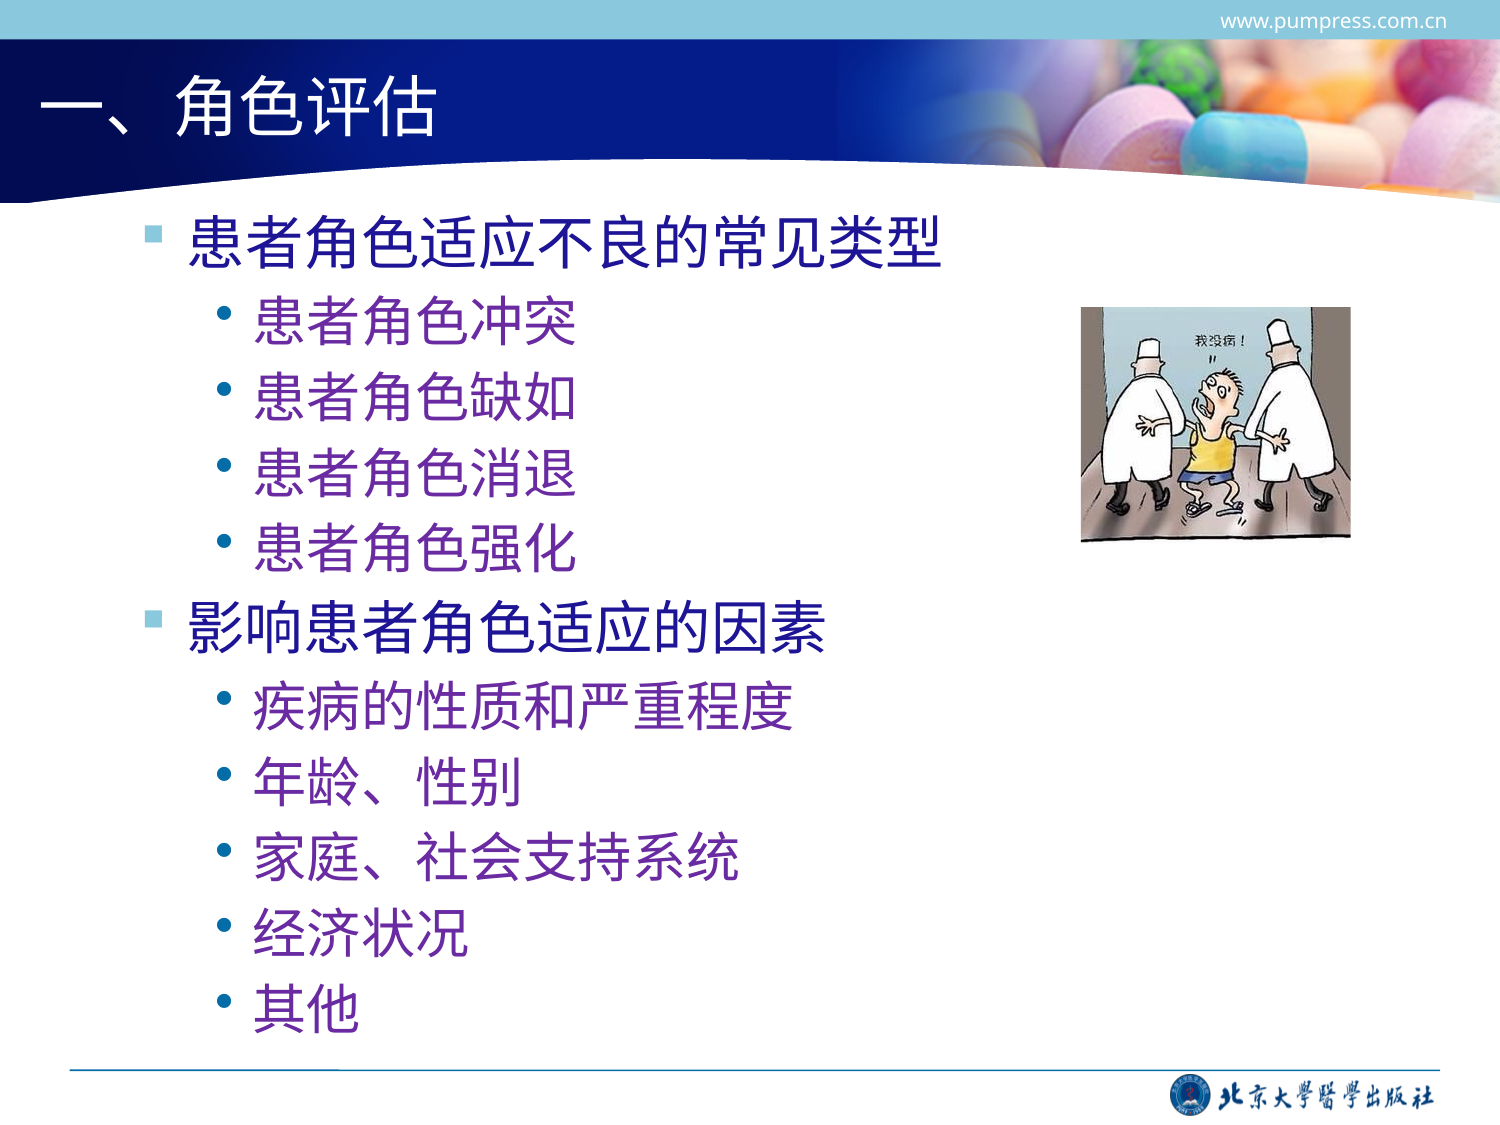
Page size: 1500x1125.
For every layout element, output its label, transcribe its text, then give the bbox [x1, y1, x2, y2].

title 一、角色评估 [23, 58, 1349, 152]
list 患者角色适应不良的常见类型 患者角色冲突 患者角色缺如 患者角色消退 患者角色强化 影响患者角色适应的因素 疾病的性质和严重程度 年龄、性别 家庭、社会支持系统 经济状况 其他 [49, 198, 1463, 1026]
picture [1170, 1074, 1436, 1118]
slide_number www.pumpress.com.cn [1024, 0, 1463, 38]
picture [1080, 307, 1351, 544]
picture [0, 40, 1500, 203]
